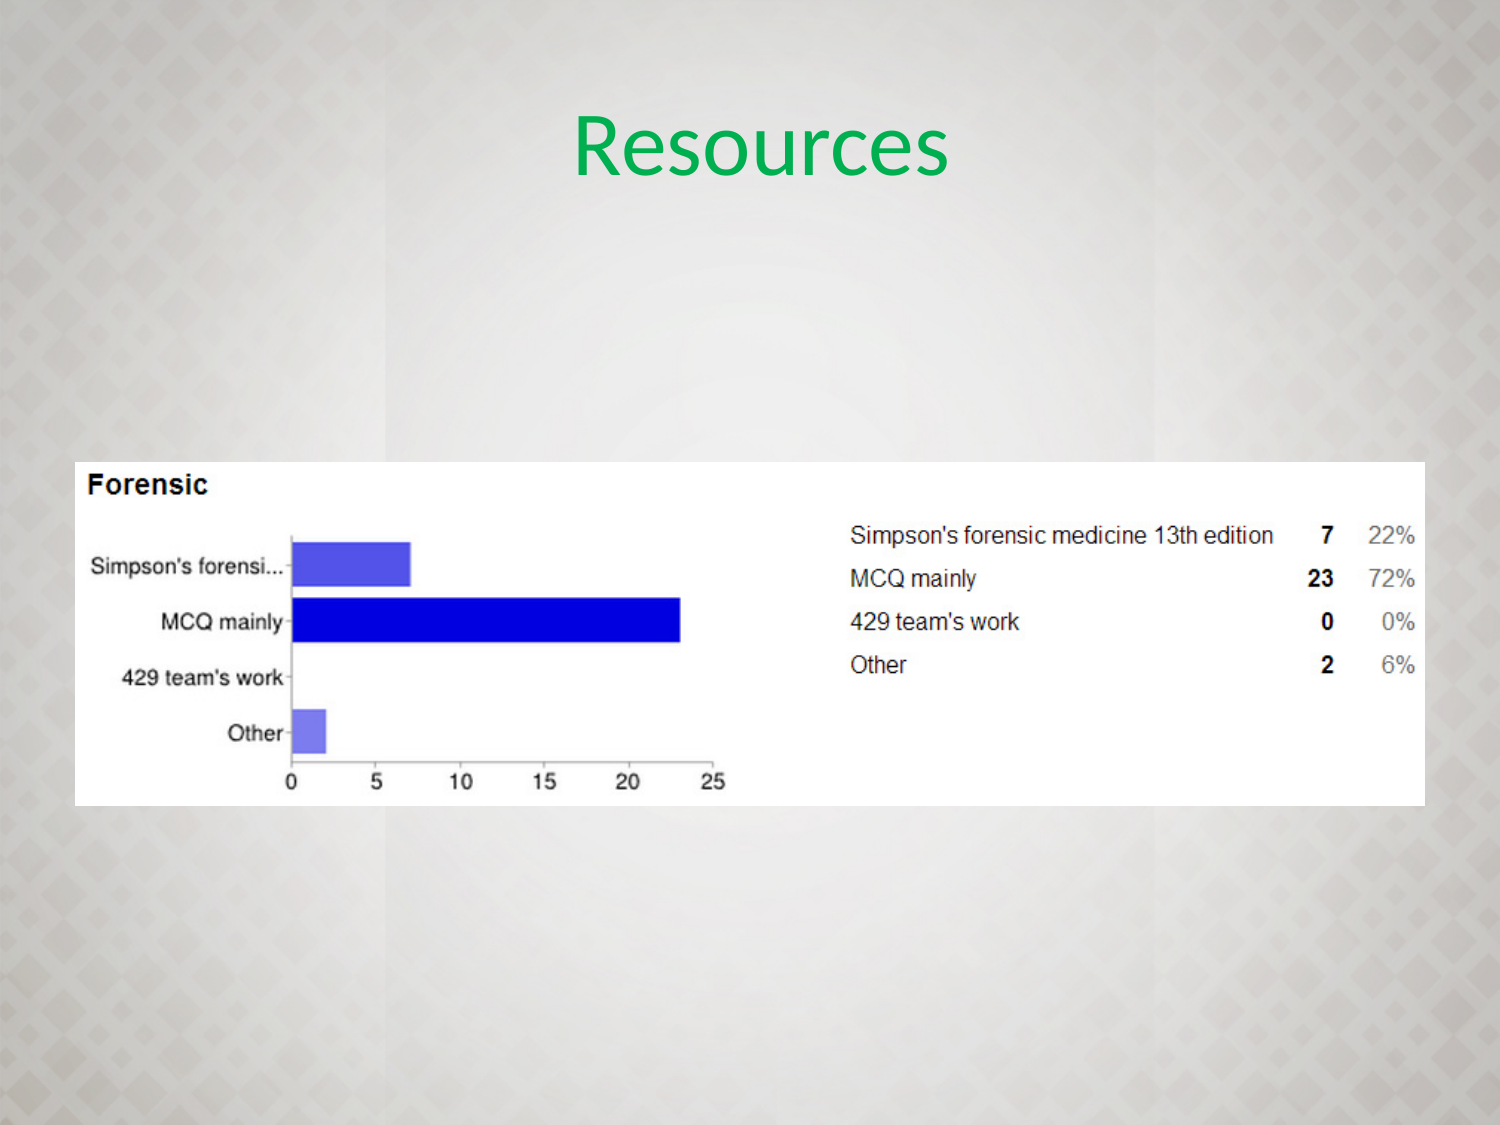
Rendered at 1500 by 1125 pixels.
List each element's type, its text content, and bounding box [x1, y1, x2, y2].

title Resources [75, 45, 1425, 233]
picture [0, 0, 1500, 1125]
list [74, 461, 1426, 806]
